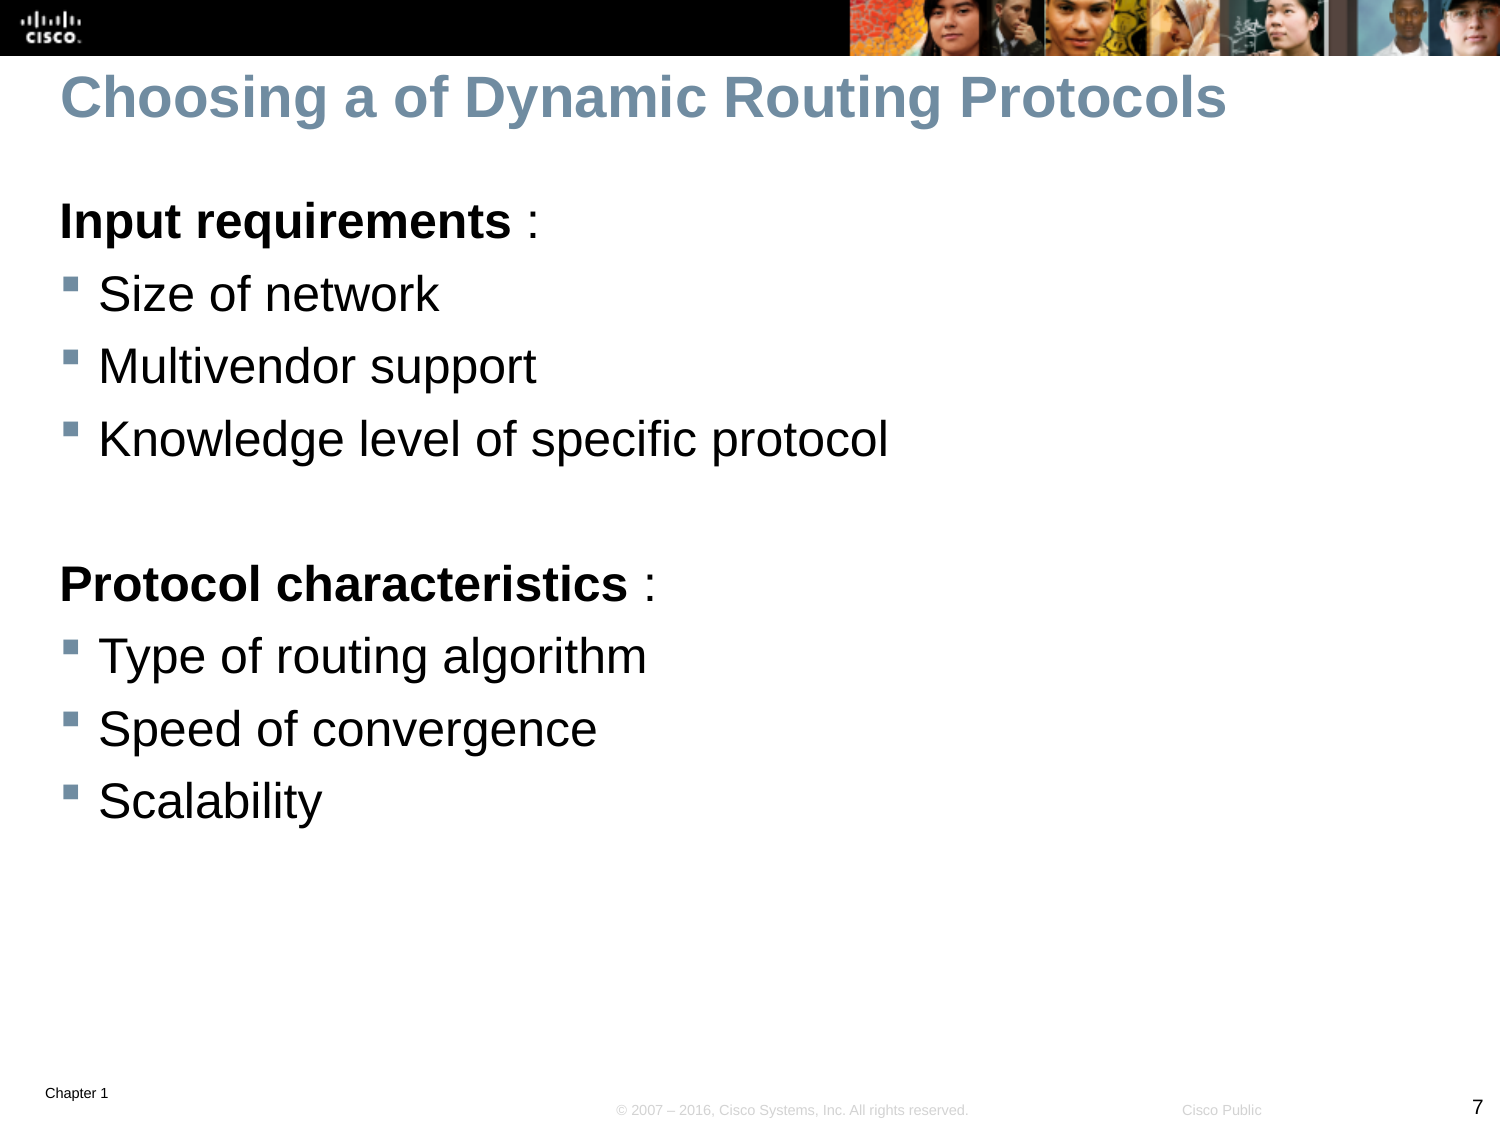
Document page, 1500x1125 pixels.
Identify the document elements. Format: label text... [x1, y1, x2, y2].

title Choosing a of Dynamic Routing Protocols [45, 59, 1444, 181]
list Input requirements : Size of network Multivendor support Knowledge level of specific protocol Protocol characteristics : Type of routing algorithm Speed of convergence Scalability [45, 181, 1444, 1037]
picture [0, 0, 1500, 56]
